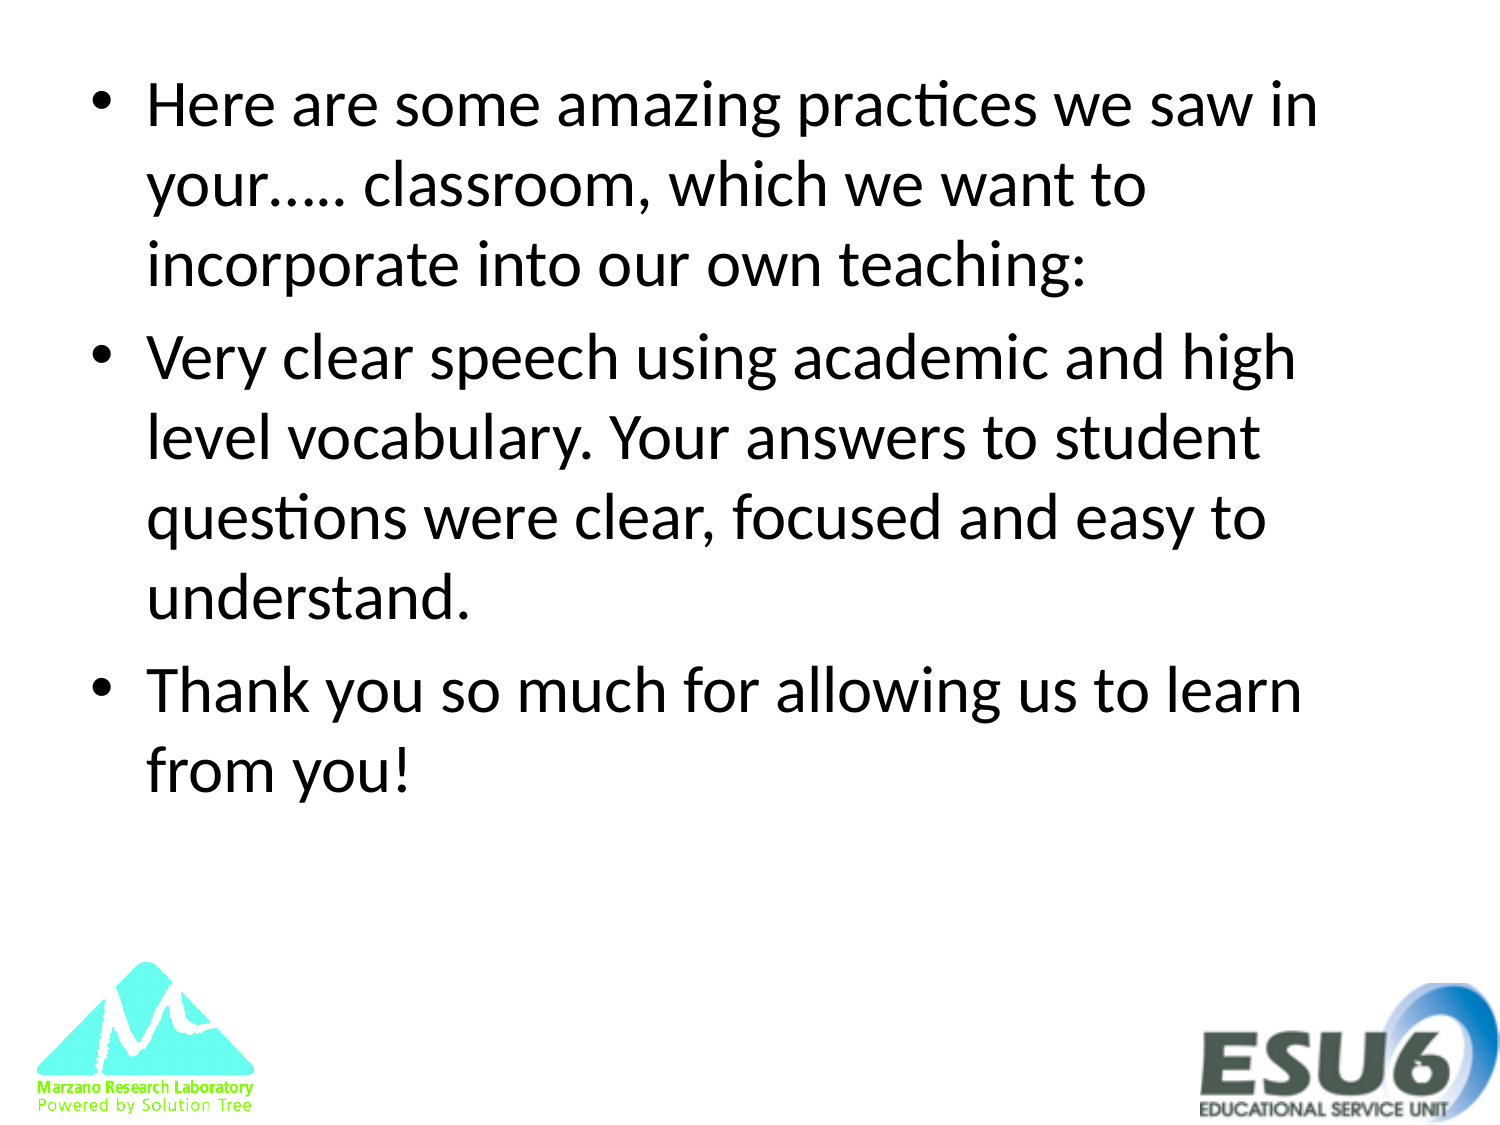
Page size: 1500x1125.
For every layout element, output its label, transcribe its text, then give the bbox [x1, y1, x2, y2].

picture [37, 962, 254, 1114]
list Here are some amazing practices we saw in your….. classroom, which we want to incorporate into our own teaching: Very clear speech using academic and high level vocabulary. Your answers to student questions were clear, focused and easy to understand. Thank you so much for allowing us to learn from you! [75, 52, 1425, 1005]
picture [1200, 983, 1500, 1125]
